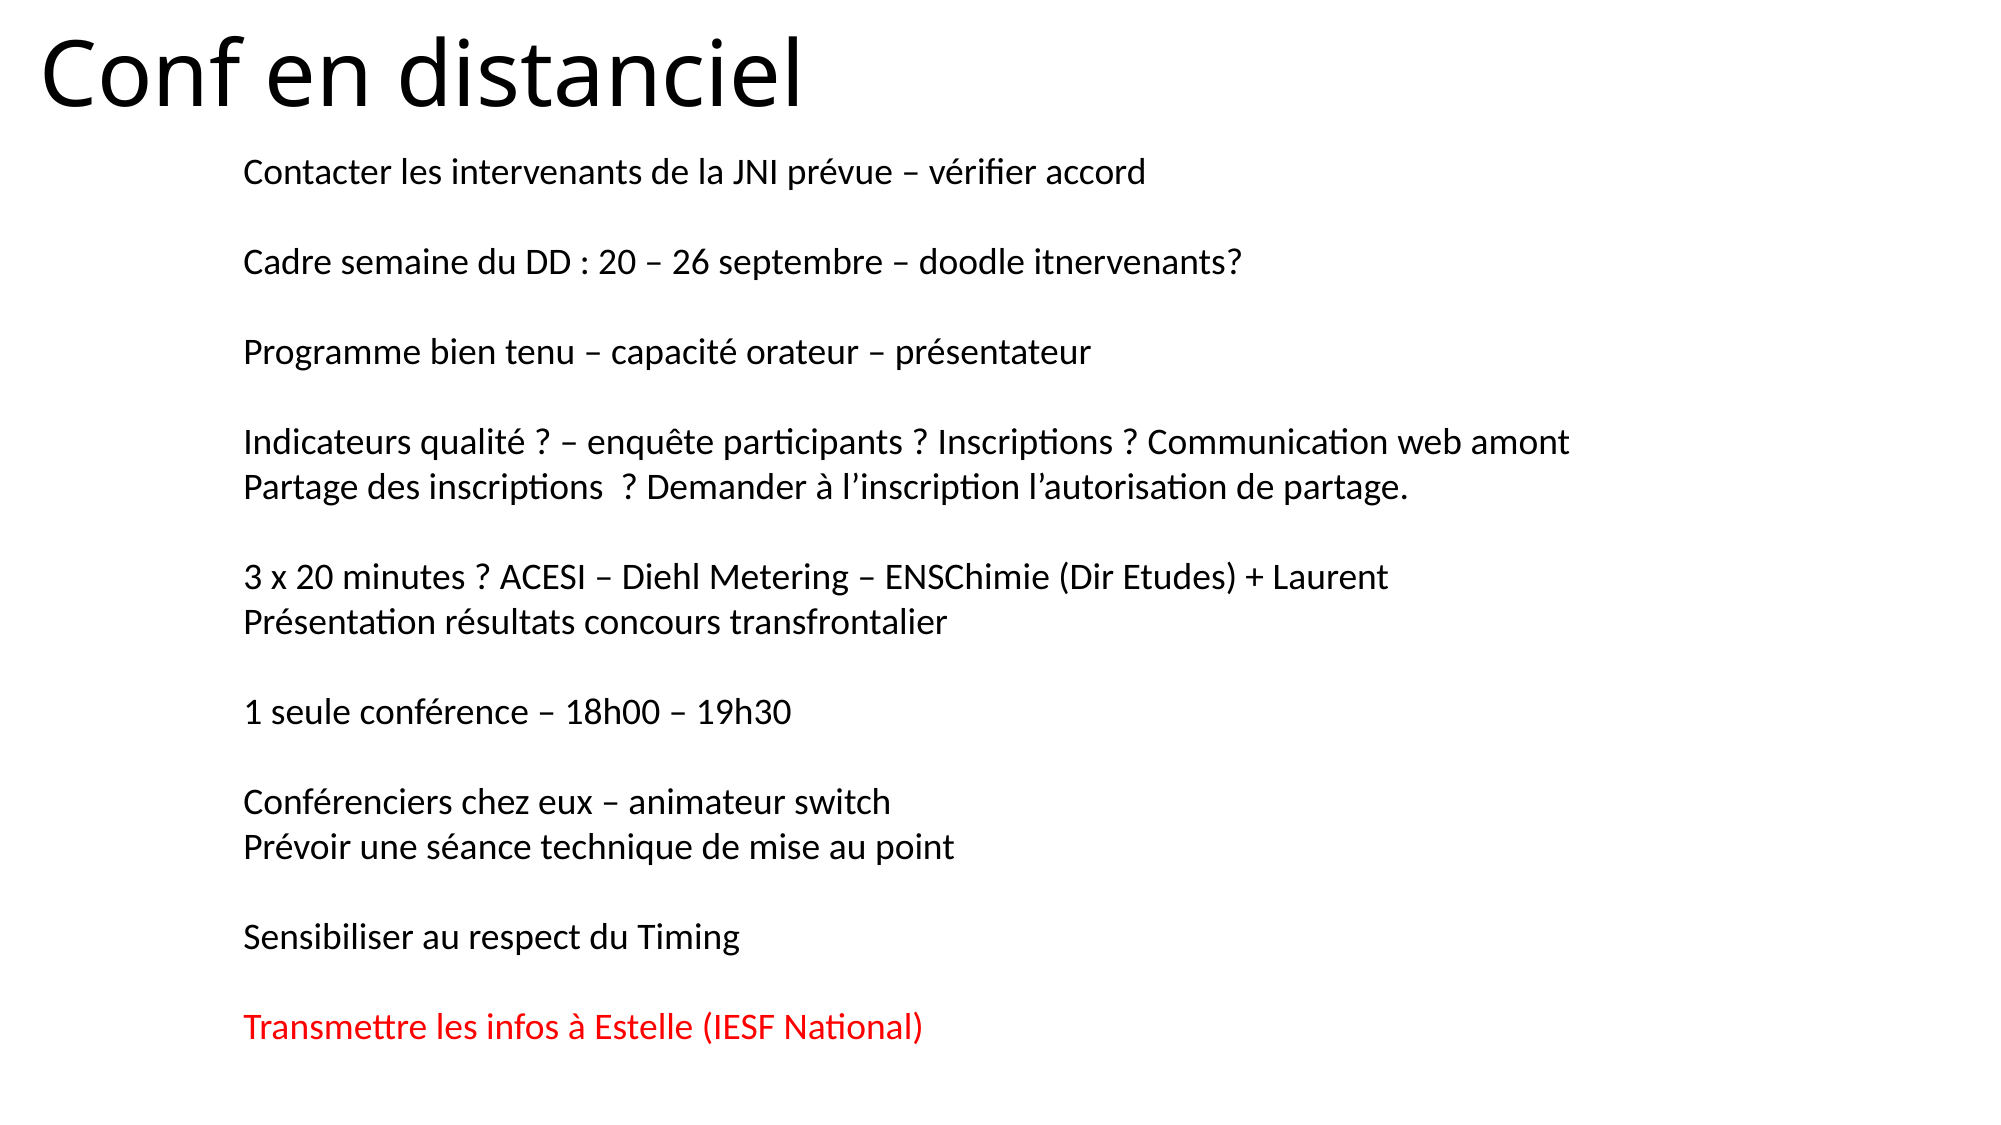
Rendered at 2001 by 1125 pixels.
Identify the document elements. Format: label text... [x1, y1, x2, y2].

title Conf en distanciel [24, 14, 1750, 140]
text_box Contacter les intervenants de la JNI prévue – vérifier accord Cadre semaine du DD : 20 – 26 septembre – doodle itnervenants? Programme bien tenu – capacité orateur – présentateur Indicateurs qualité ? – enquête participants ? Inscriptions ? Communication web amont Partage des inscriptions ? Demander à l’inscription l’autorisation de partage. 3 x 20 minutes ? ACESI – Diehl Metering – ENSChimie (Dir Etudes) + Laurent Présentation résultats concours transfrontalier 1 seule conférence – 18h00 – 19h30 Conférenciers chez eux – animateur switch Prévoir une séance technique de mise au point Sensibiliser au respect du Timing Transmettre les infos à Estelle (IESF National) [228, 139, 1872, 1055]
